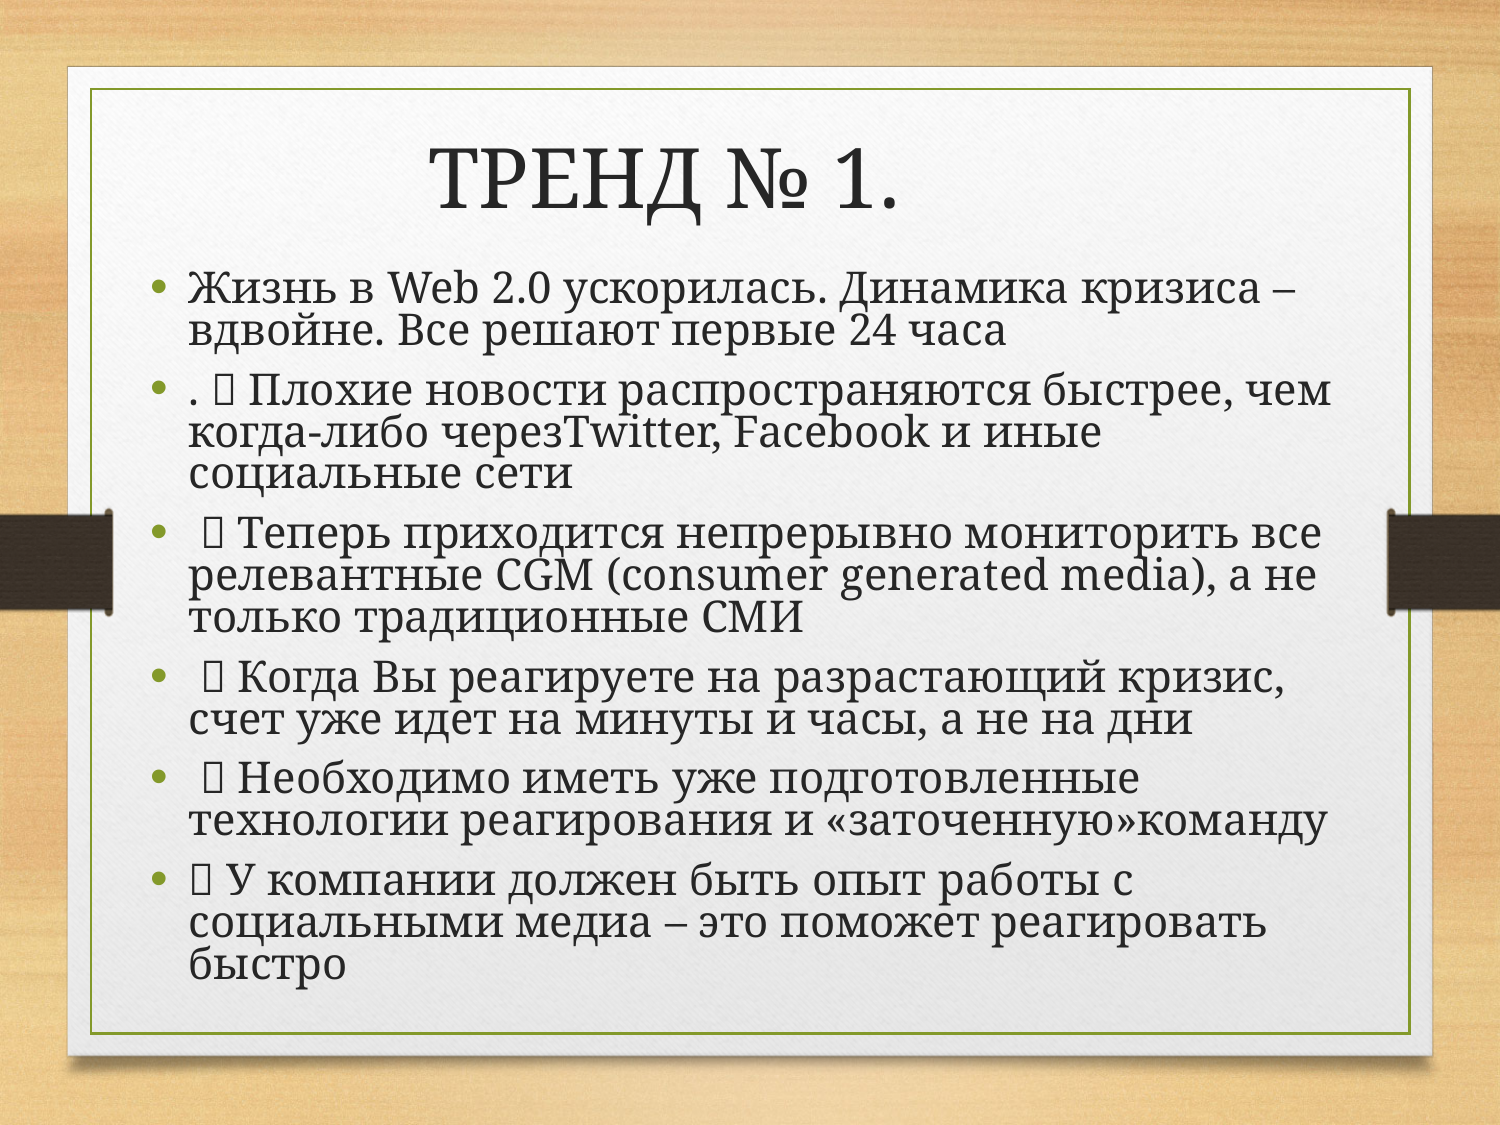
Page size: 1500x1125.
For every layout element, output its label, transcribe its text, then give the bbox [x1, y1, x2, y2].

title ТРЕНД № 1. [0, 45, 1350, 233]
picture [0, 0, 1500, 1125]
list Жизнь в Web 2.0 ускорилась. Динамика кризиса – вдвойне. Все решают первые 24 часа .  Плохие новости распространяются быстрее, чем когда-либо черезTwitter, Facebook и иные социальные сети  Теперь приходится непрерывно мониторить все релевантные CGM (consumer generated media), а не только традиционные СМИ  Когда Вы реагируете на разрастающий кризис, счет уже идет на минуты и часы, а не на дни  Необходимо иметь уже подготовленные технологии реагирования и «заточенную»команду  У компании должен быть опыт работы с социальными медиа – это поможет реагировать быстро [135, 262, 1350, 1006]
